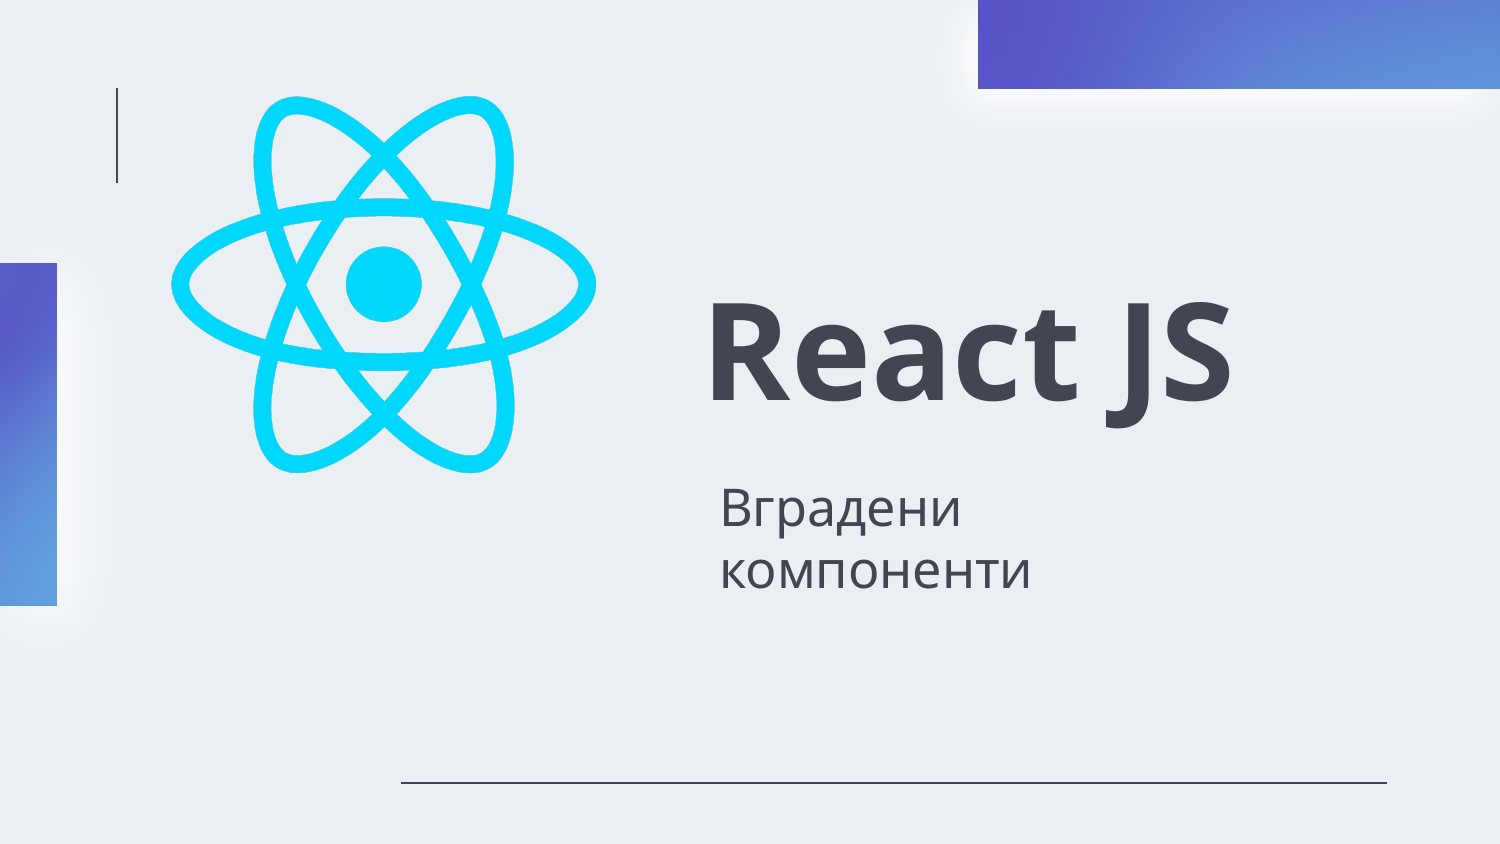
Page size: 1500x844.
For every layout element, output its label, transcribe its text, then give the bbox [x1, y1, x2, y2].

picture [978, 0, 1500, 89]
title React JS [686, 265, 1298, 443]
picture [0, 263, 57, 606]
picture [157, 58, 611, 512]
text_box Вградени компоненти [704, 459, 1280, 574]
